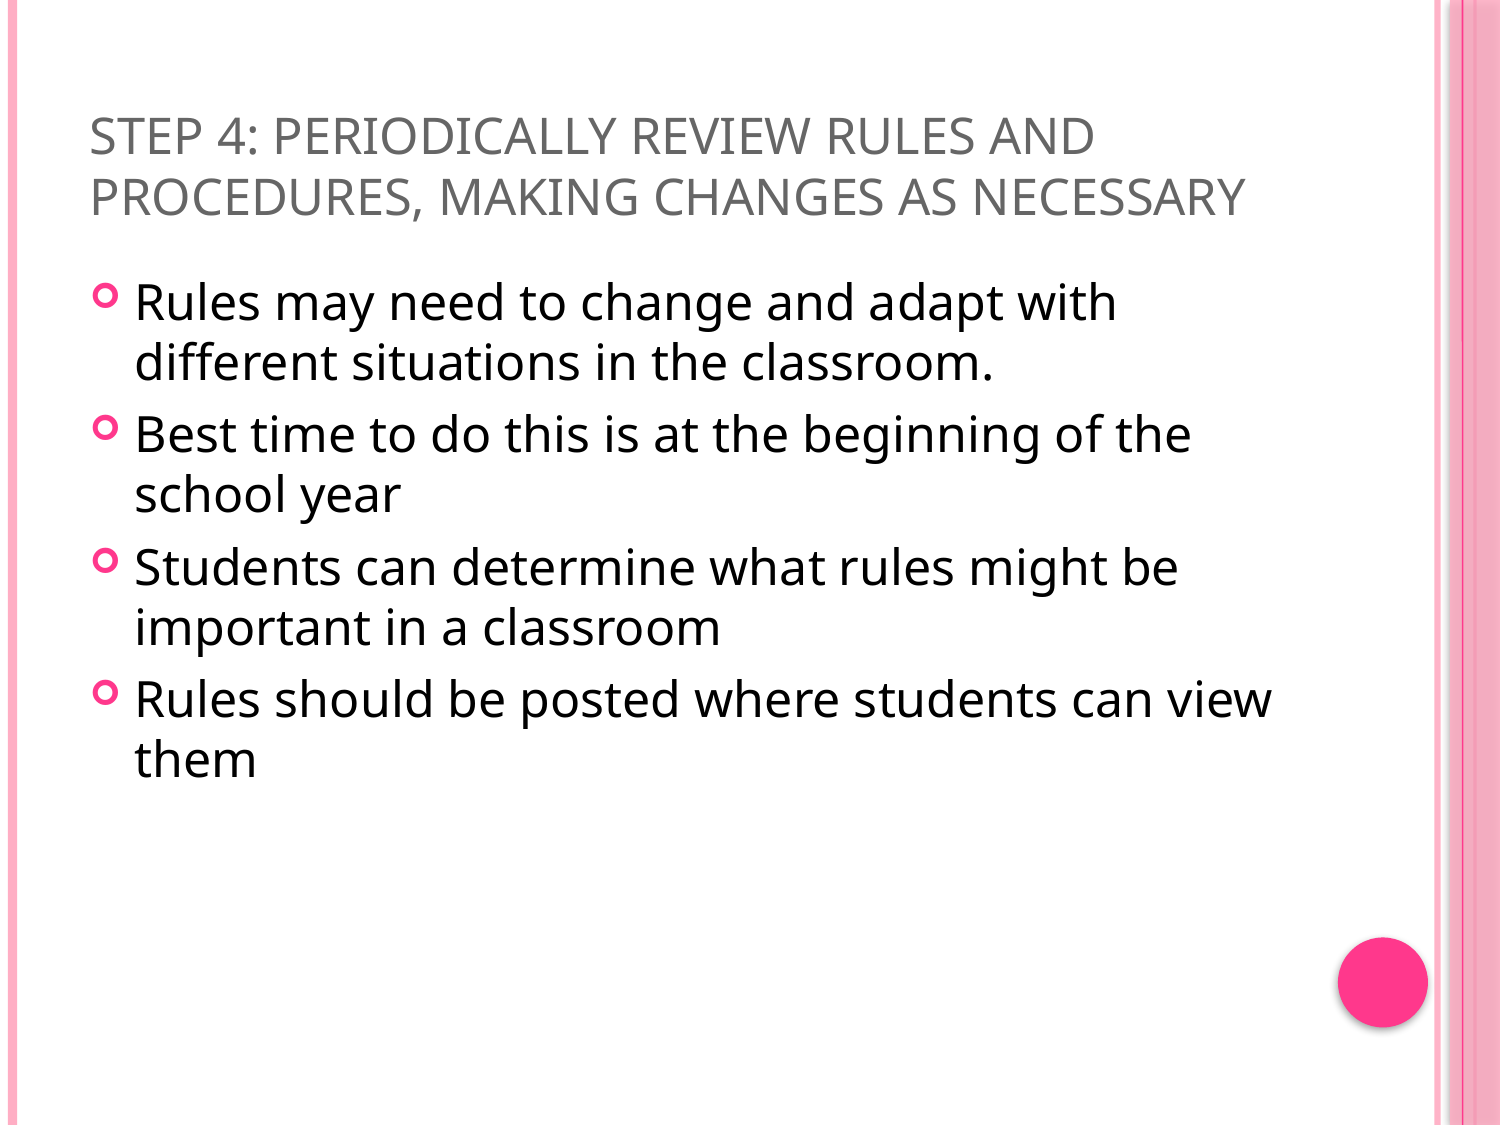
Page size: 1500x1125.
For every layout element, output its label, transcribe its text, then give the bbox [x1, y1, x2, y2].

list Rules may need to change and adapt with different situations in the classroom. Best time to do this is at the beginning of the school year Students can determine what rules might be important in a classroom Rules should be posted where students can view them [75, 262, 1300, 1062]
title Step 4: Periodically review rules and procedures, making changes as necessary [75, 45, 1300, 233]
